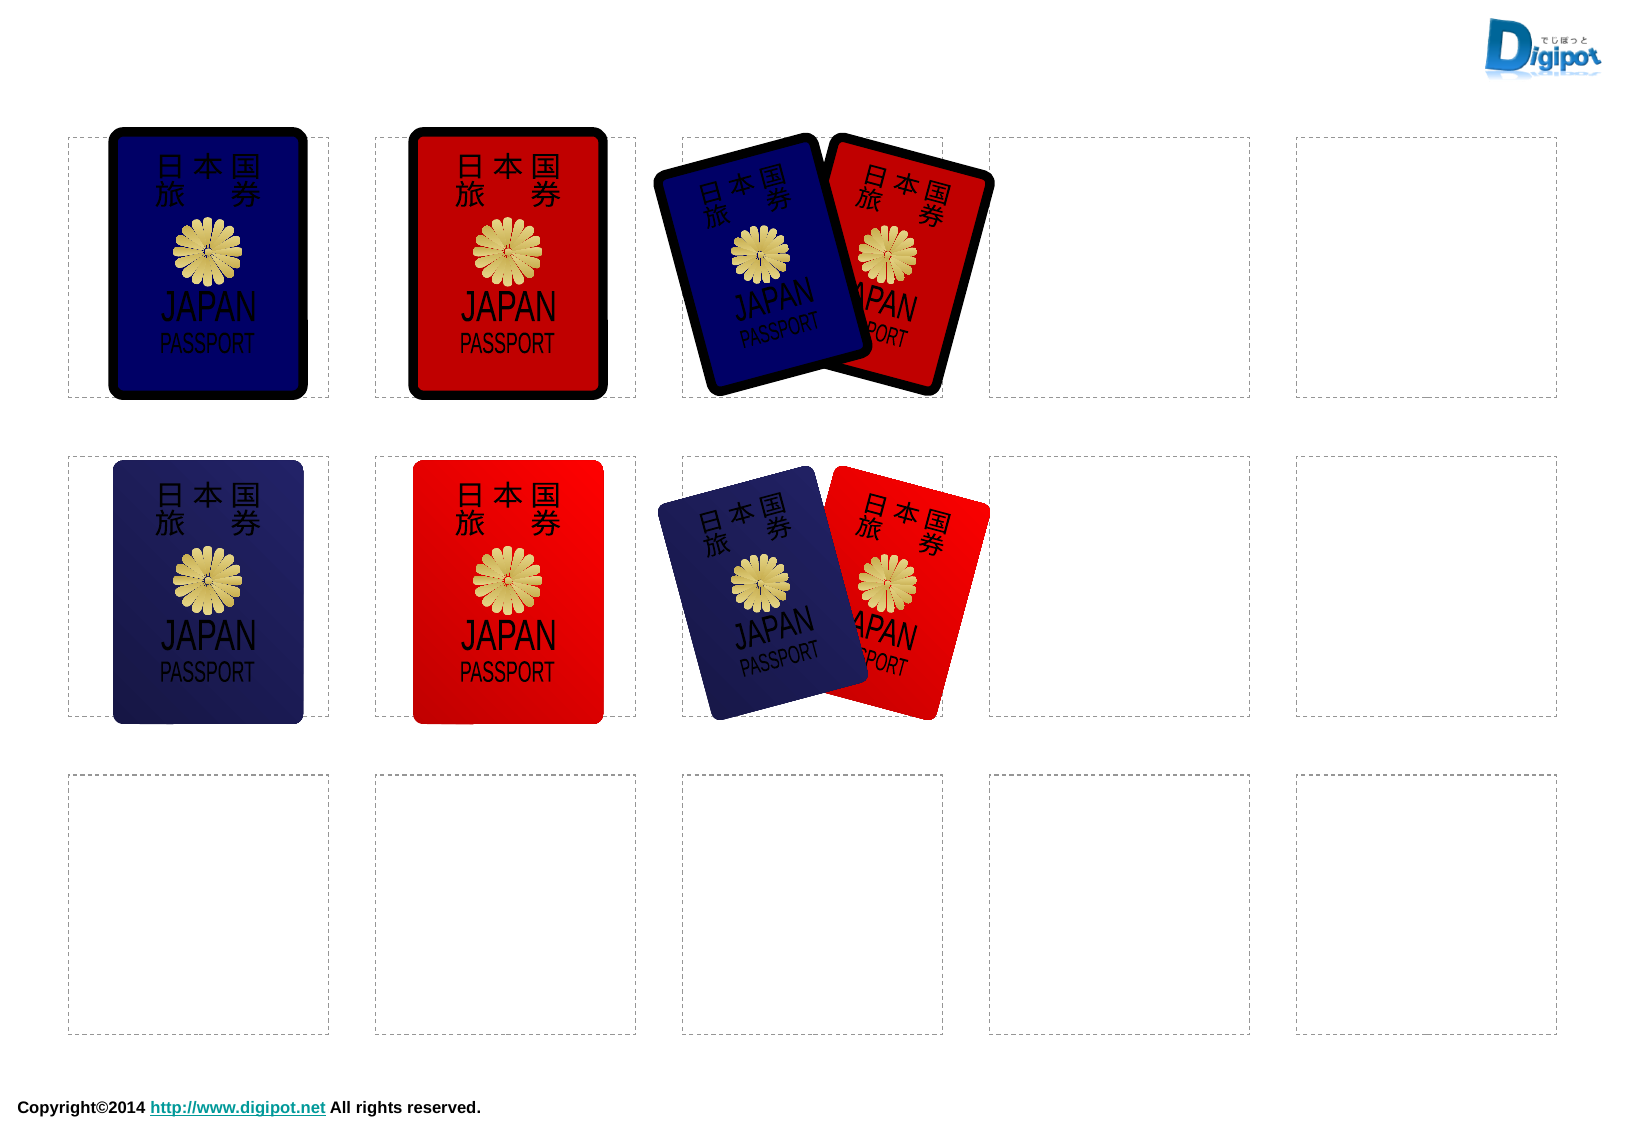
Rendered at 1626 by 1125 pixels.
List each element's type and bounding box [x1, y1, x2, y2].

text_box [412, 131, 604, 396]
text_box [412, 460, 604, 725]
picture [1485, 18, 1602, 82]
text_box [681, 152, 967, 377]
text_box [112, 460, 304, 725]
text_box [681, 480, 967, 706]
text_box [112, 131, 304, 396]
